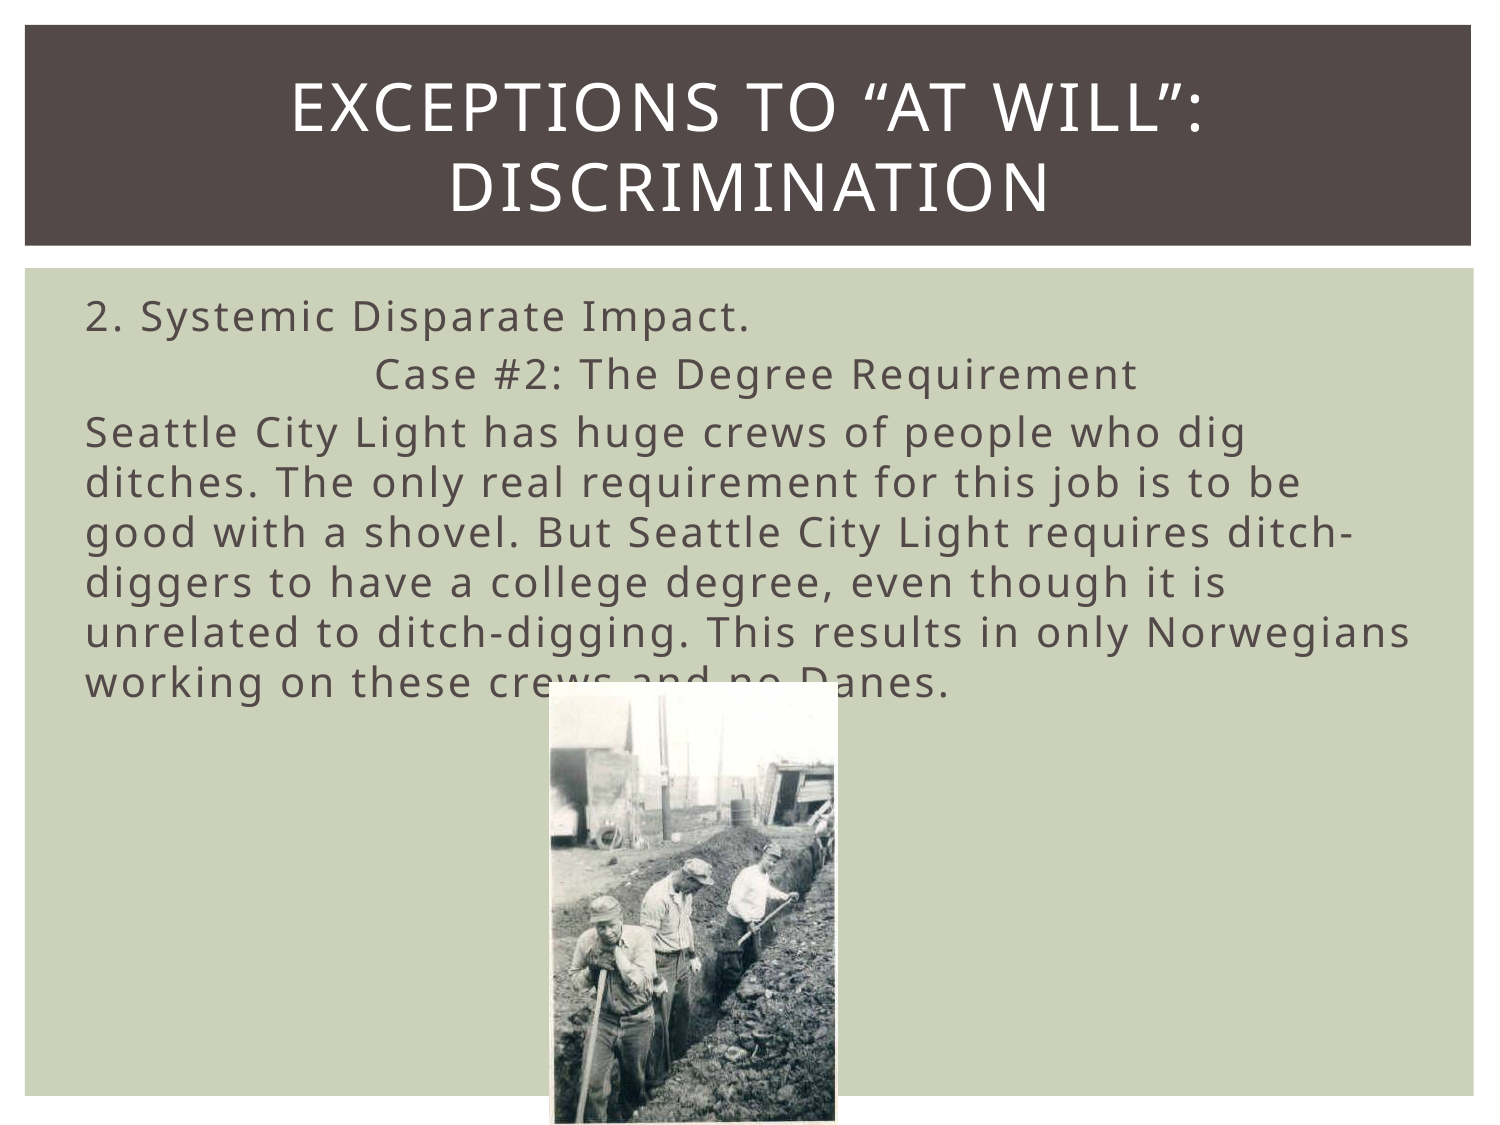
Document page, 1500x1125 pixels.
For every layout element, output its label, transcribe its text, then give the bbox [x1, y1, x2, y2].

picture [549, 682, 838, 1125]
list 2. Systemic Disparate Impact. Case #2: The Degree Requirement Seattle City Light has huge crews of people who dig ditches. The only real requirement for this job is to be good with a shovel. But Seattle City Light requires ditch-diggers to have a college degree, even though it is unrelated to ditch-digging. This results in only Norwegians working on these crews and no Danes. [62, 281, 1442, 1005]
title Exceptions to “at will”: Discrimination [62, 58, 1438, 232]
